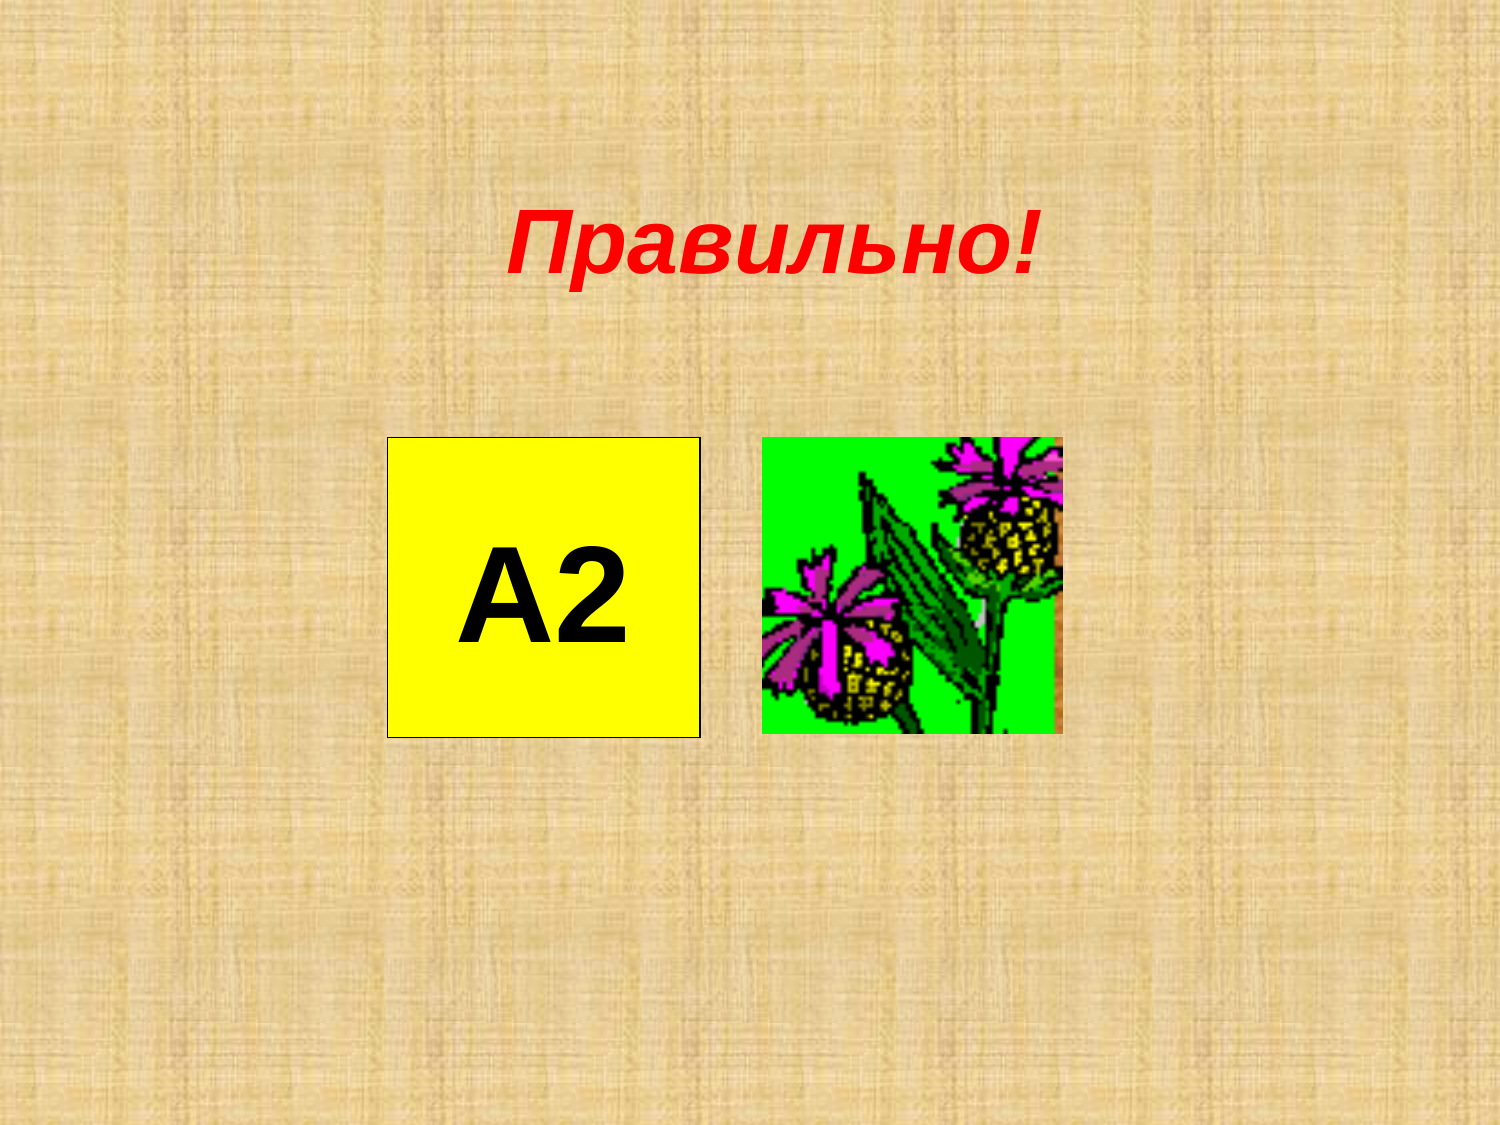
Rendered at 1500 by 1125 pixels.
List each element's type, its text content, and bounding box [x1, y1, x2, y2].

text_box A2 [387, 437, 700, 738]
text_box Правильно! [387, 174, 1163, 300]
picture [0, 0, 1500, 1125]
